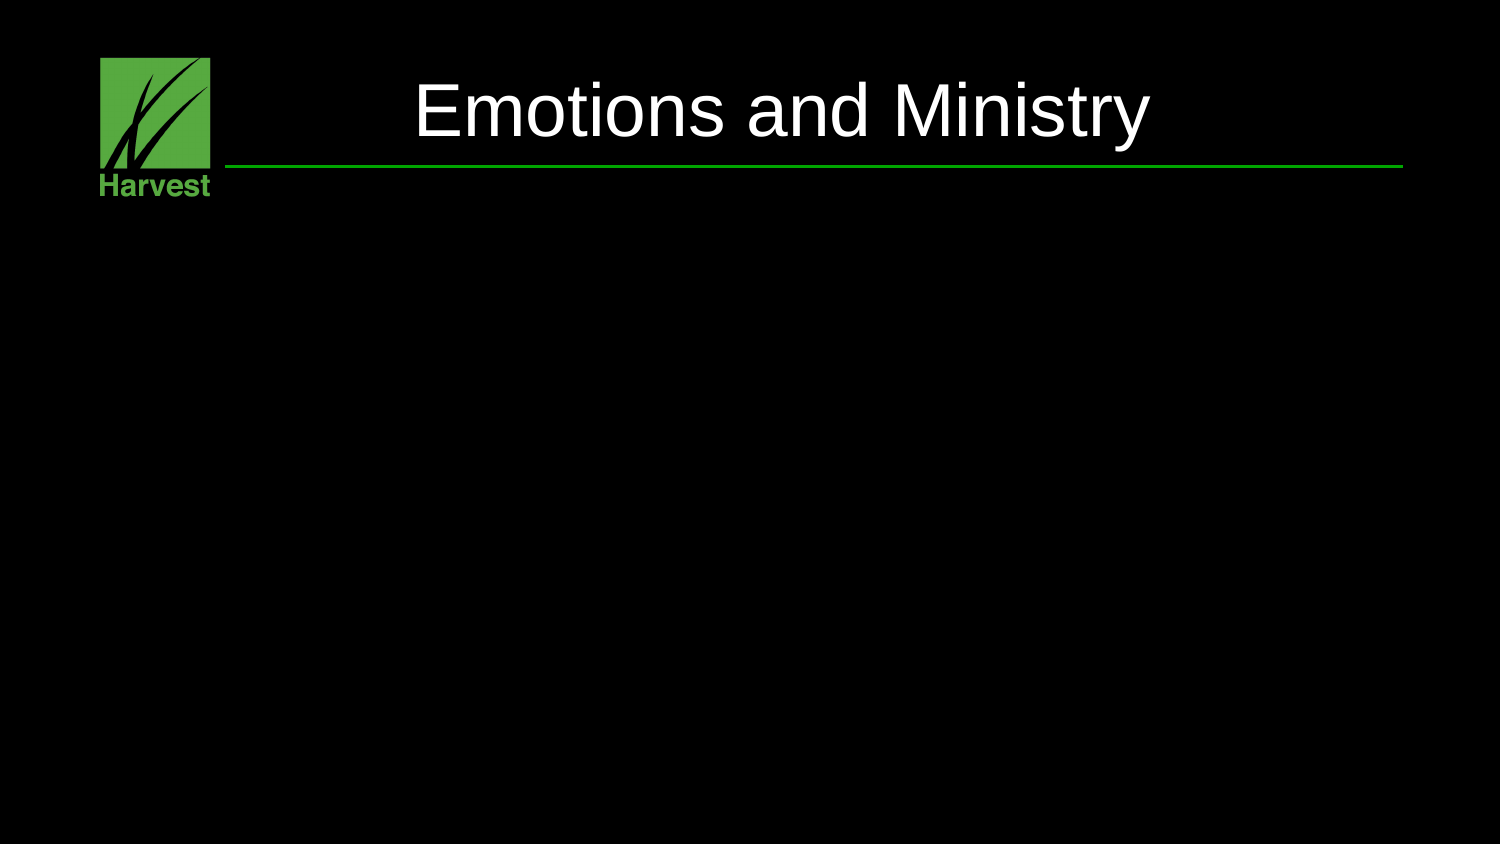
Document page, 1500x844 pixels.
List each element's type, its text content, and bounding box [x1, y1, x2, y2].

picture [84, 56, 226, 198]
title Emotions and Ministry [276, 56, 1289, 156]
